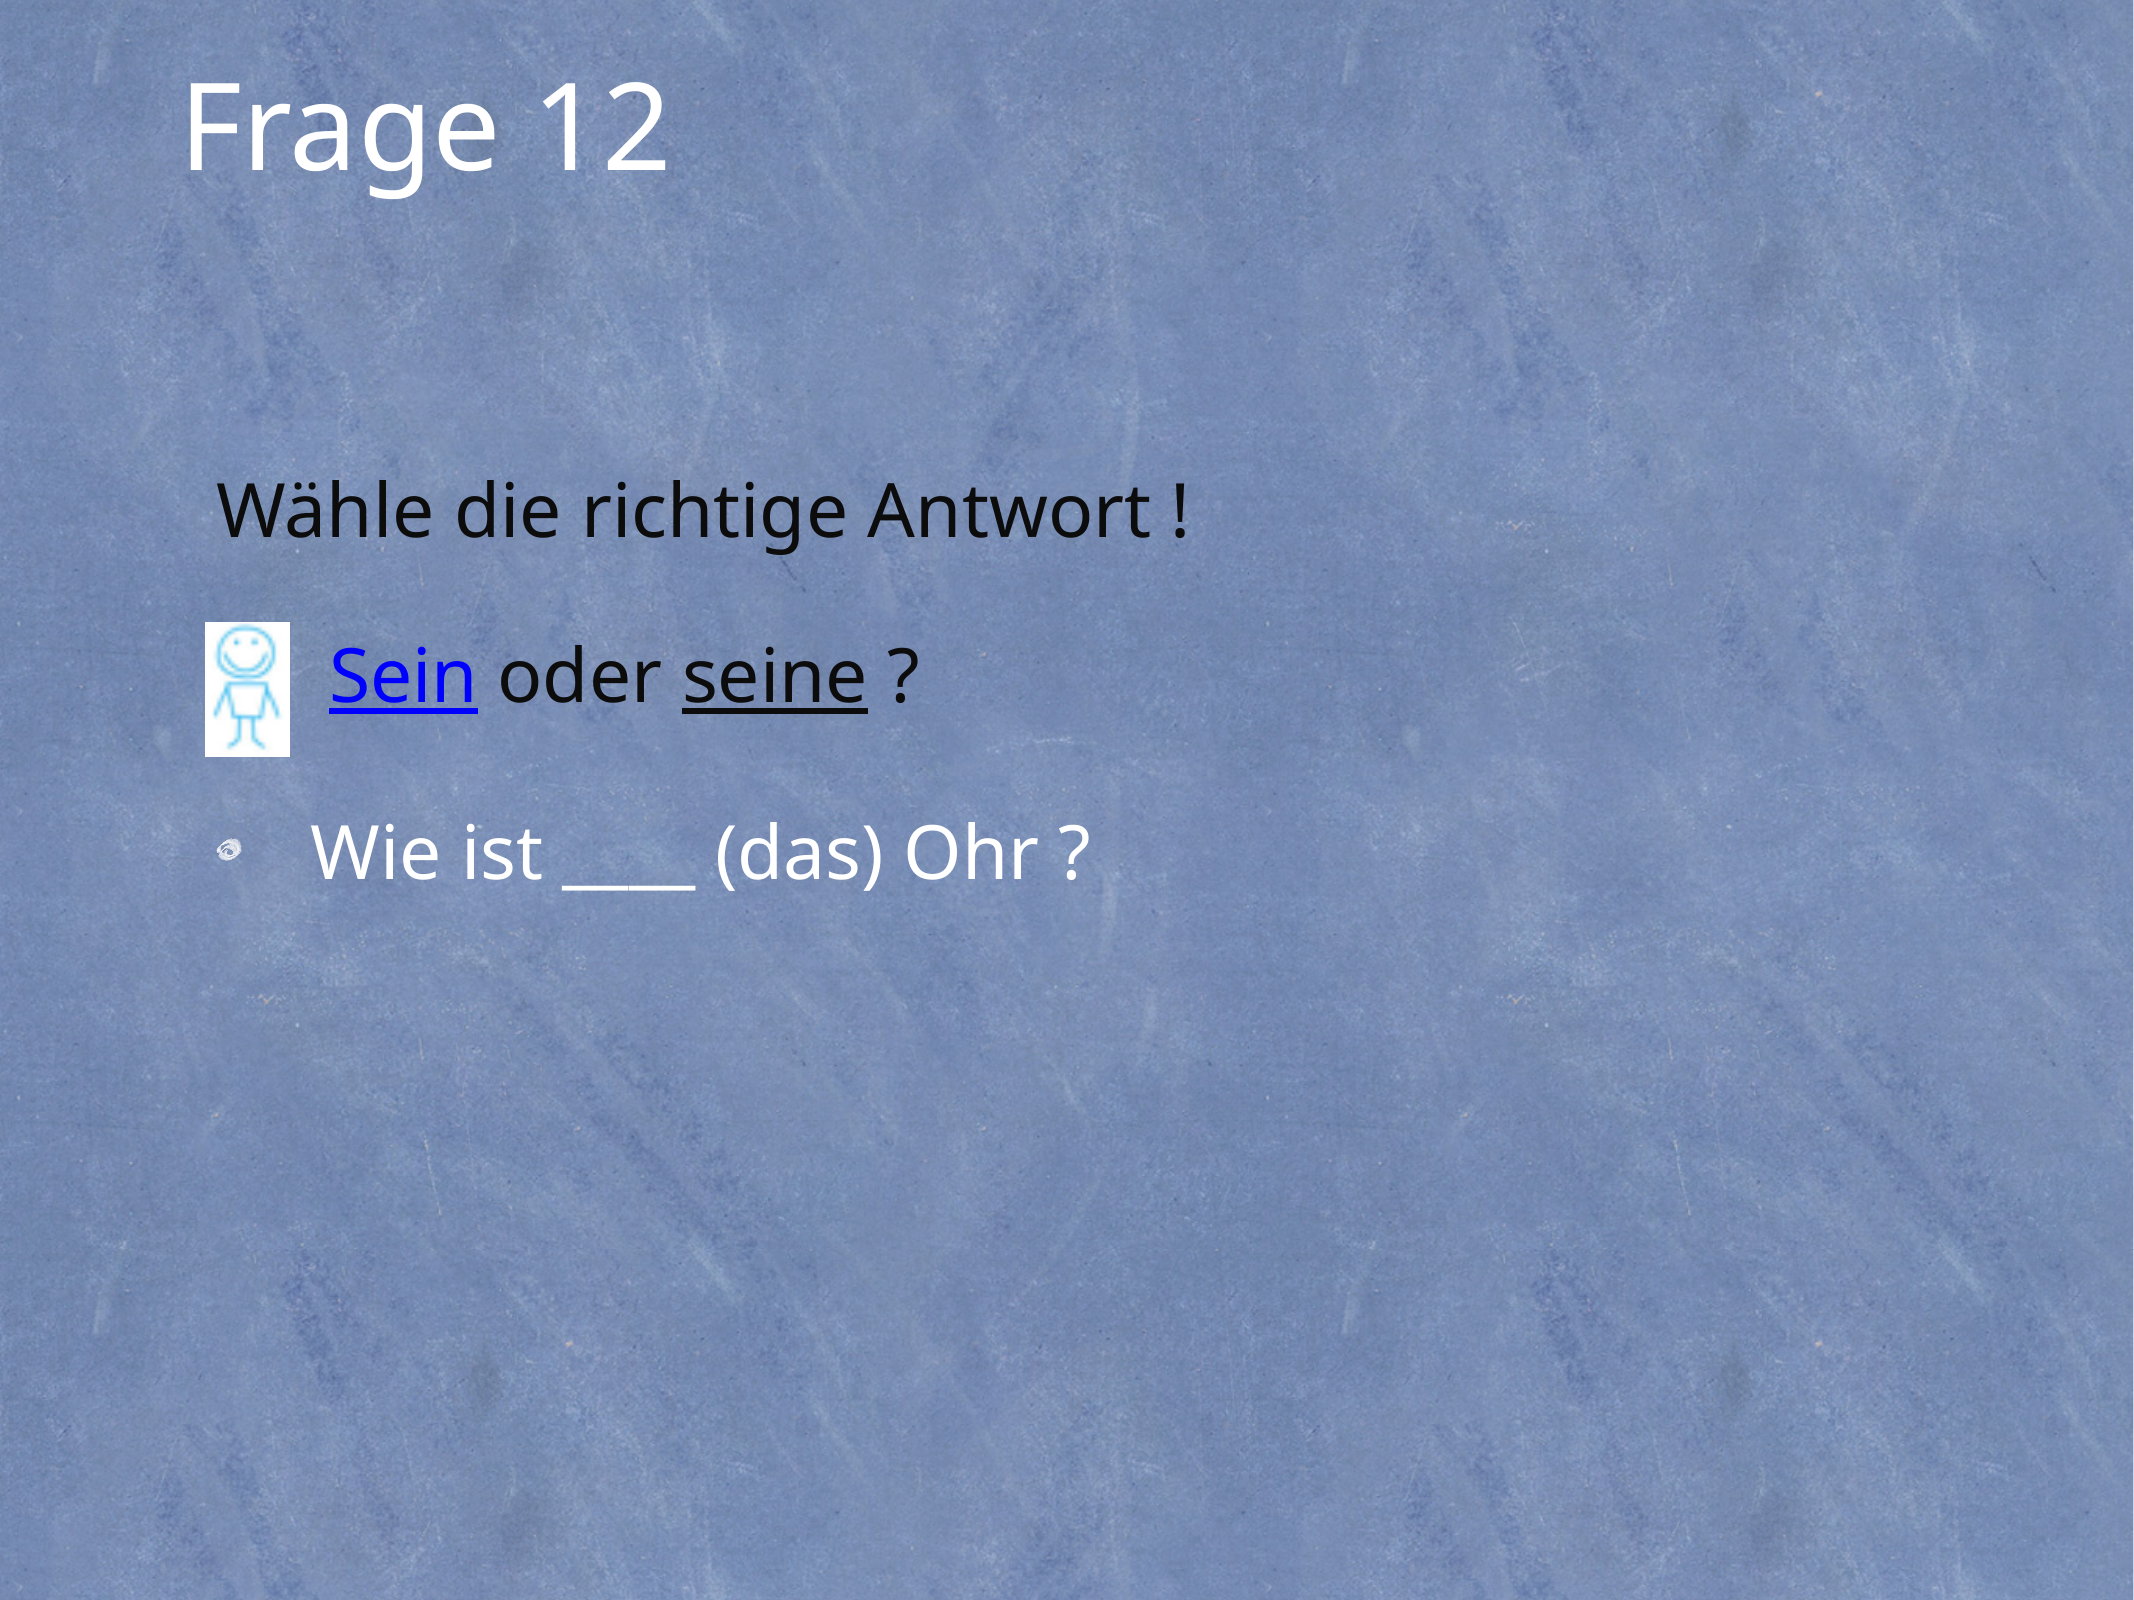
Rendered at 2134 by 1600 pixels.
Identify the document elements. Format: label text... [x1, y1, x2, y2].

title Frage 12 [170, 35, 1592, 209]
picture [0, 0, 2134, 1600]
subtitle Wähle die richtige Antwort ! Sein oder seine ? Wie ist ____ (das) Ohr ? [207, 453, 1926, 1397]
